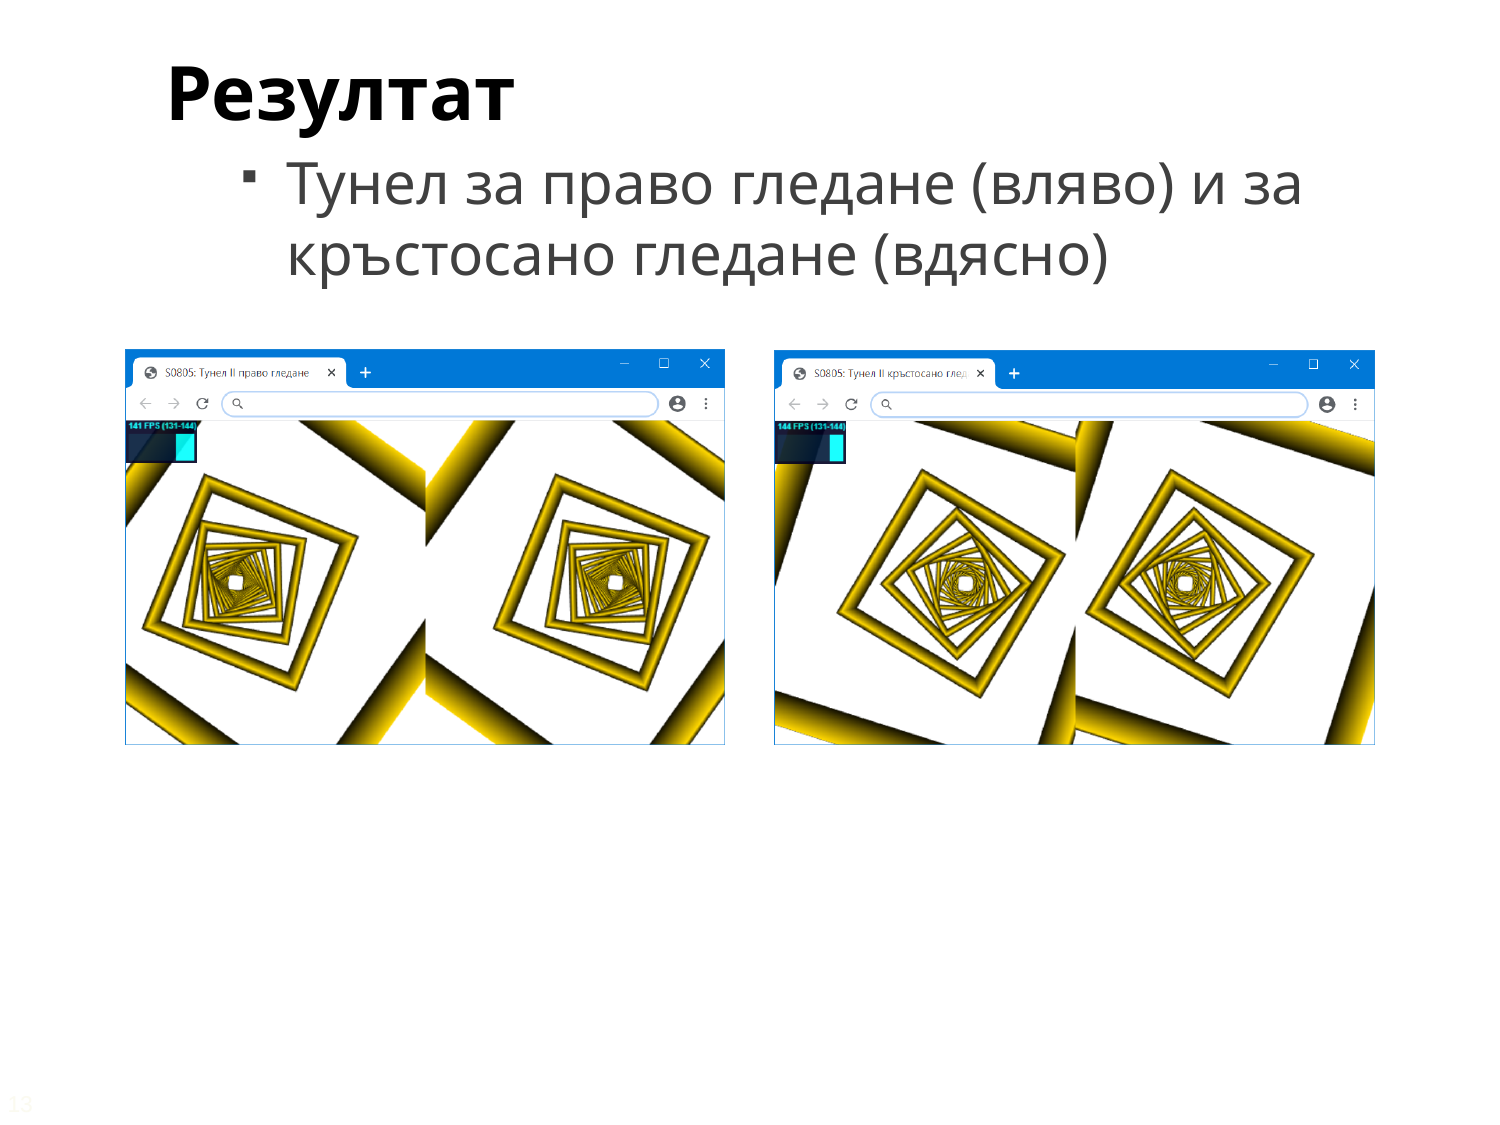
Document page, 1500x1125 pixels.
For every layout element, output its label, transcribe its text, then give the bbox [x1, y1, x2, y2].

list Резултат Тунел за право гледане (вляво) и за кръстосано гледане (вдясно) [150, 37, 1488, 1113]
picture [124, 349, 726, 745]
picture [774, 349, 1376, 745]
